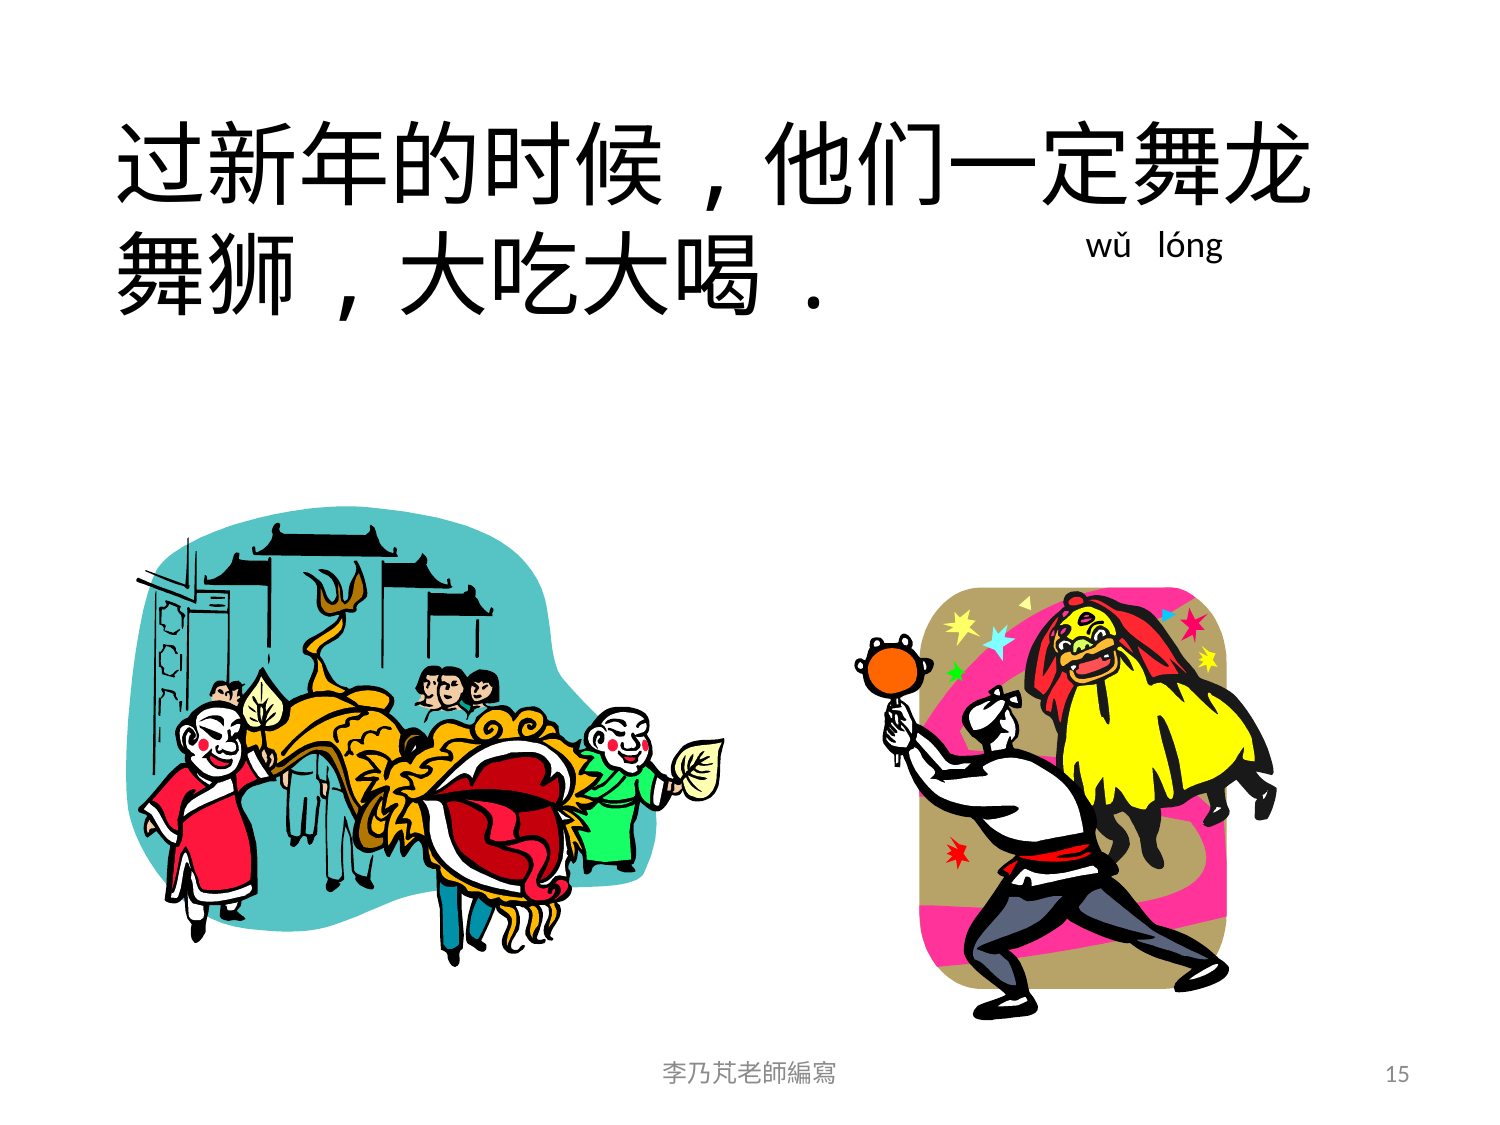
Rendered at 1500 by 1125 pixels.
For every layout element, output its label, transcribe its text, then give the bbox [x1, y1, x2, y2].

picture [124, 499, 726, 968]
text_box 过新年的时候,他们一定舞龙 舞狮,大吃大喝. [99, 99, 1450, 335]
footer 李乃芃老師編寫 [512, 1042, 988, 1103]
text_box wǔ lóng [1062, 212, 1288, 273]
picture [852, 587, 1278, 1021]
slide_number 15 [1074, 1042, 1425, 1103]
